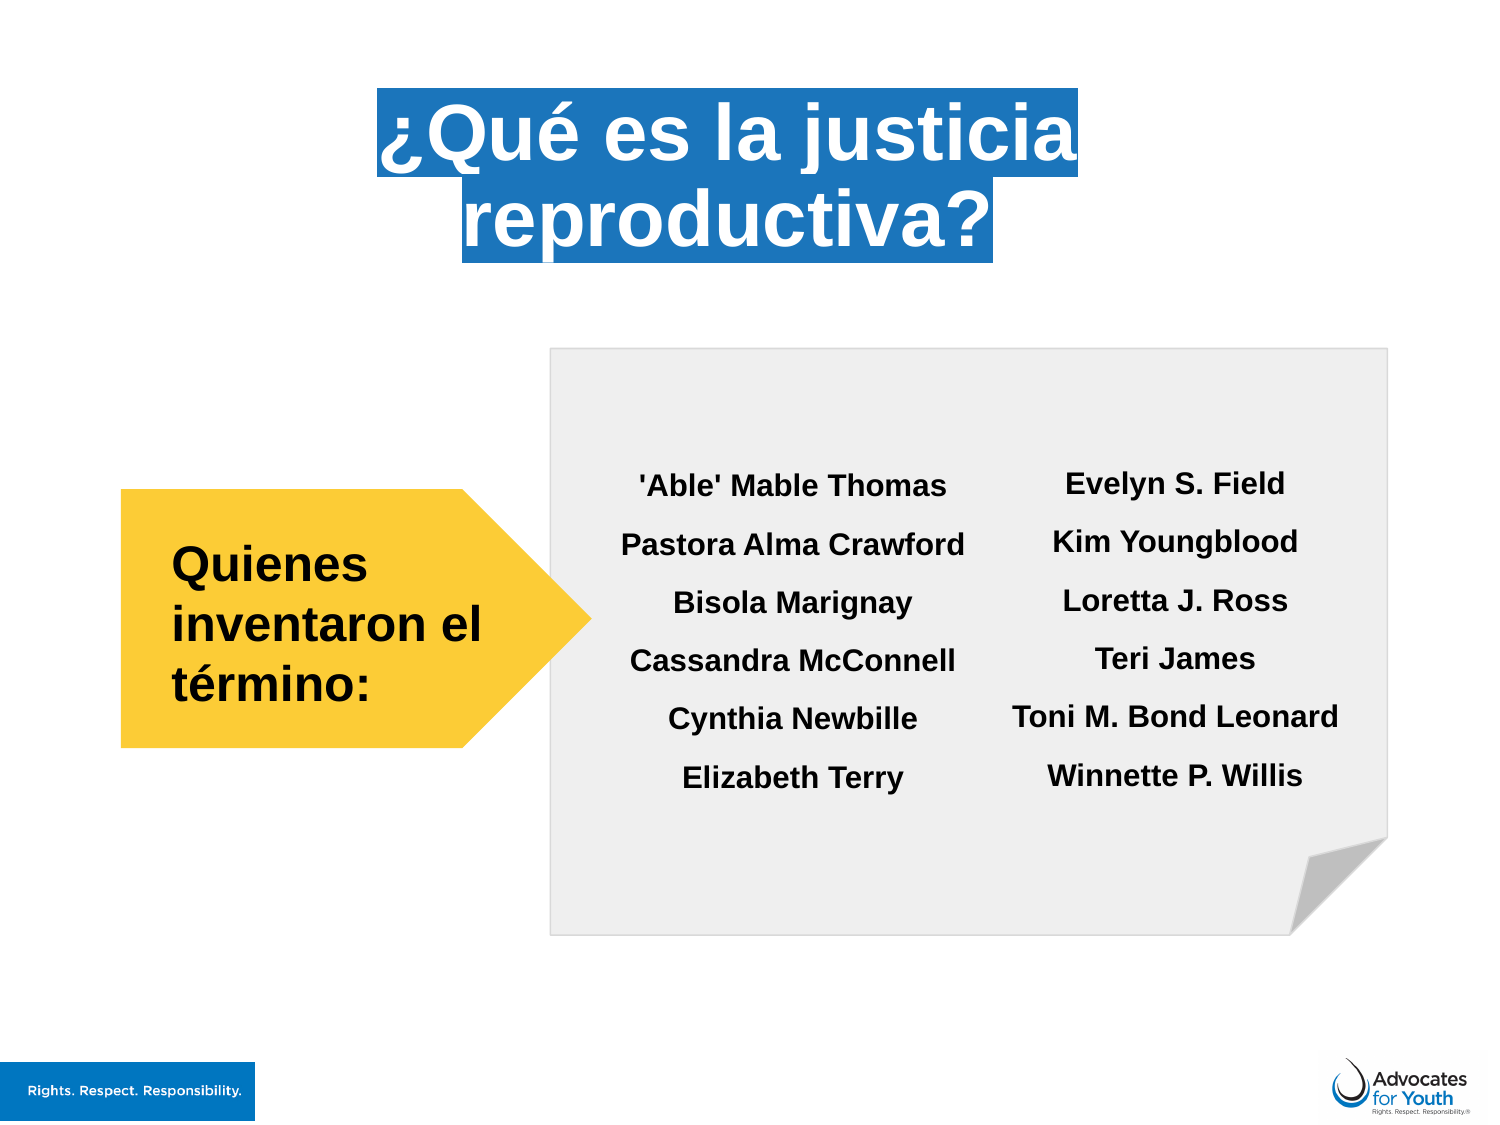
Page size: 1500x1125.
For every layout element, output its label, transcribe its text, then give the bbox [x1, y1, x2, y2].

list 'Able' Mable Thomas Pastora Alma Crawford Bisola Marignay Cassandra McConnell Cynthia Newbille Elizabeth Terry [557, 476, 929, 842]
text_box [550, 348, 1388, 582]
text_box [554, 580, 592, 657]
picture [1318, 1050, 1488, 1125]
text_box [120, 489, 498, 749]
text_box Evelyn S. Field Kim Youngblood Loretta J. Ross Teri James Toni M. Bond Leonard Winnette P. Willis [929, 448, 1422, 866]
text_box [550, 655, 1359, 936]
picture [0, 1062, 255, 1121]
text_box Quienes inventaron el término: [156, 524, 554, 720]
title ¿Qué es la justicia reproductiva? [87, 82, 1368, 272]
